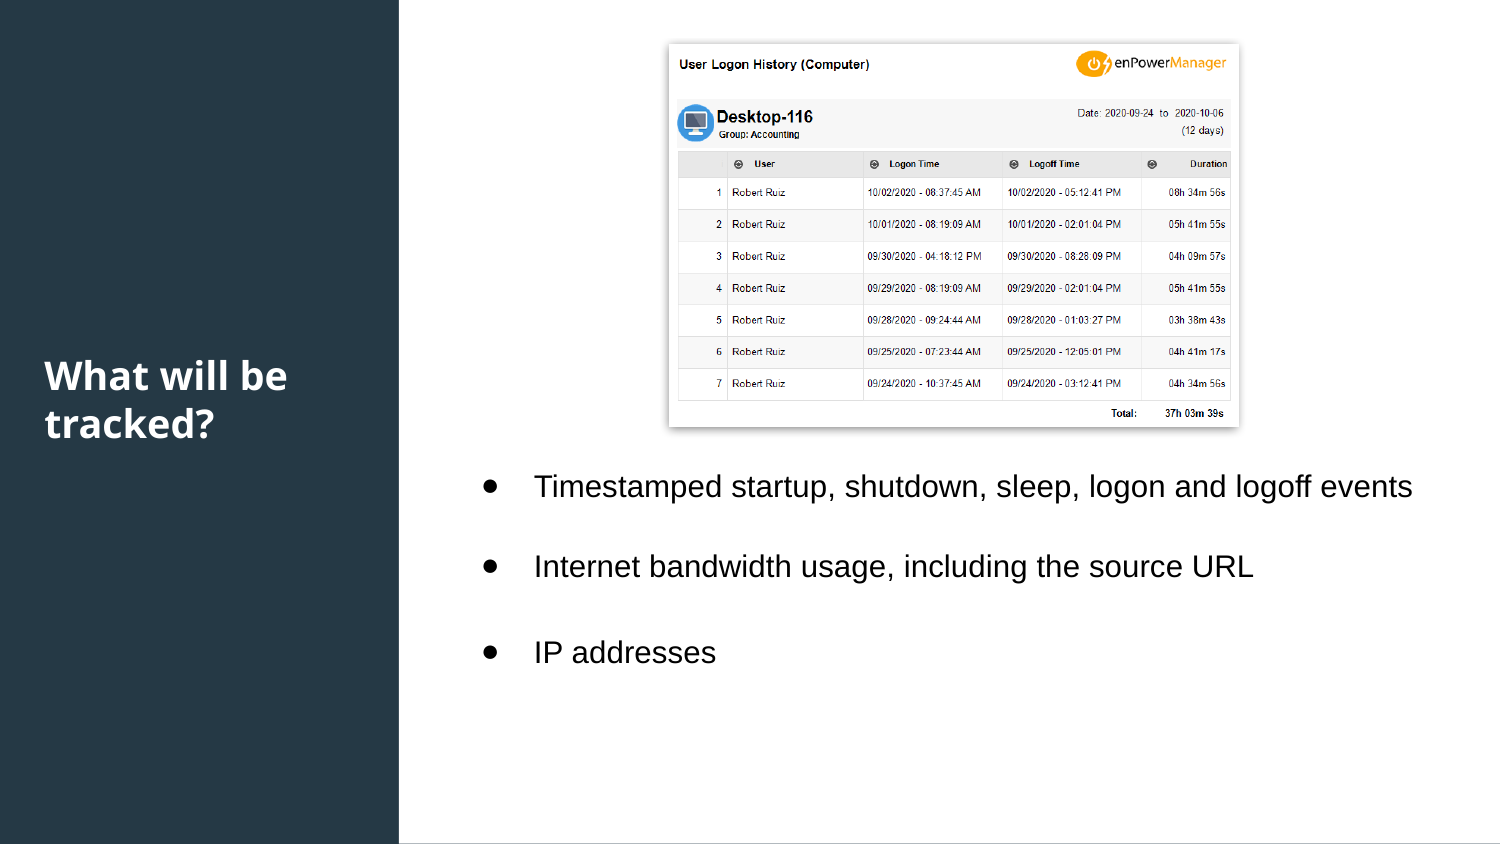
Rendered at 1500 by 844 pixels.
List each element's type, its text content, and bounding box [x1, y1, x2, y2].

text_box Timestamped startup, shutdown, sleep, logon and logoff events Internet bandwidth usage, including the source URL IP addresses [443, 445, 1465, 815]
title What will be tracked? [29, 336, 359, 507]
picture [669, 44, 1239, 427]
